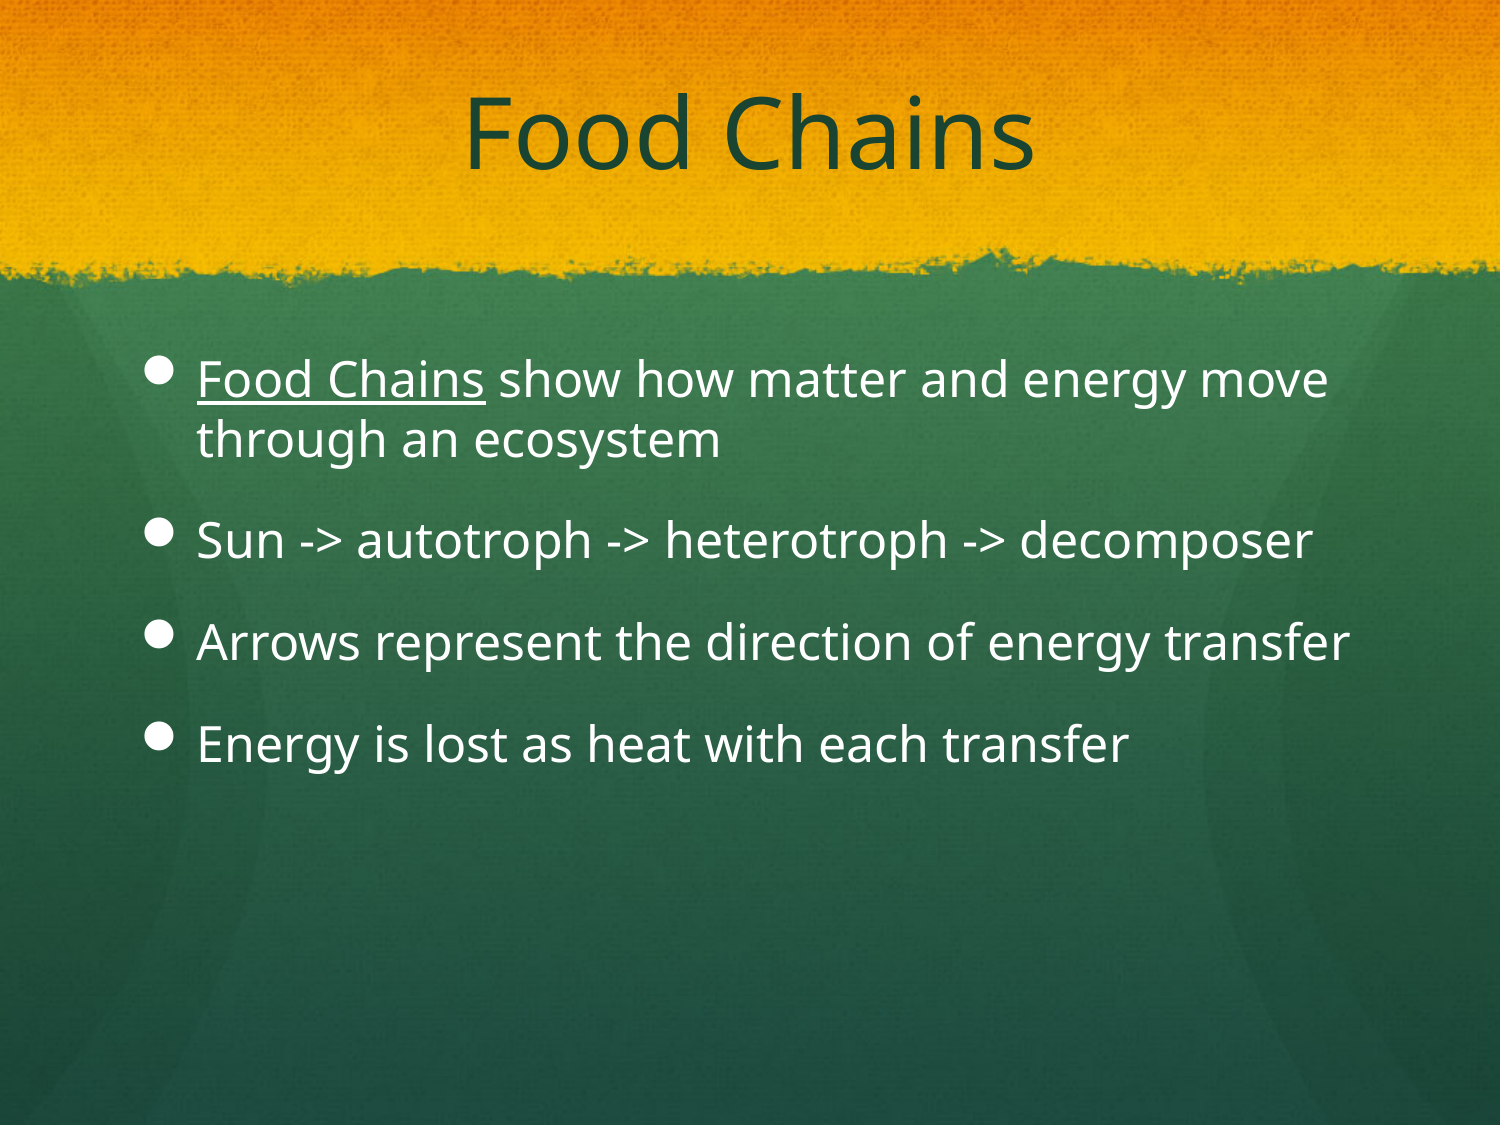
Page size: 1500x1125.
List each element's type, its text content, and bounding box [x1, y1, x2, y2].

list Food Chains show how matter and energy move through an ecosystem Sun -> autotroph -> heterotroph -> decomposer Arrows represent the direction of energy transfer Energy is lost as heat with each transfer [125, 339, 1375, 1026]
title Food Chains [125, 13, 1375, 246]
picture [0, 0, 1500, 1125]
